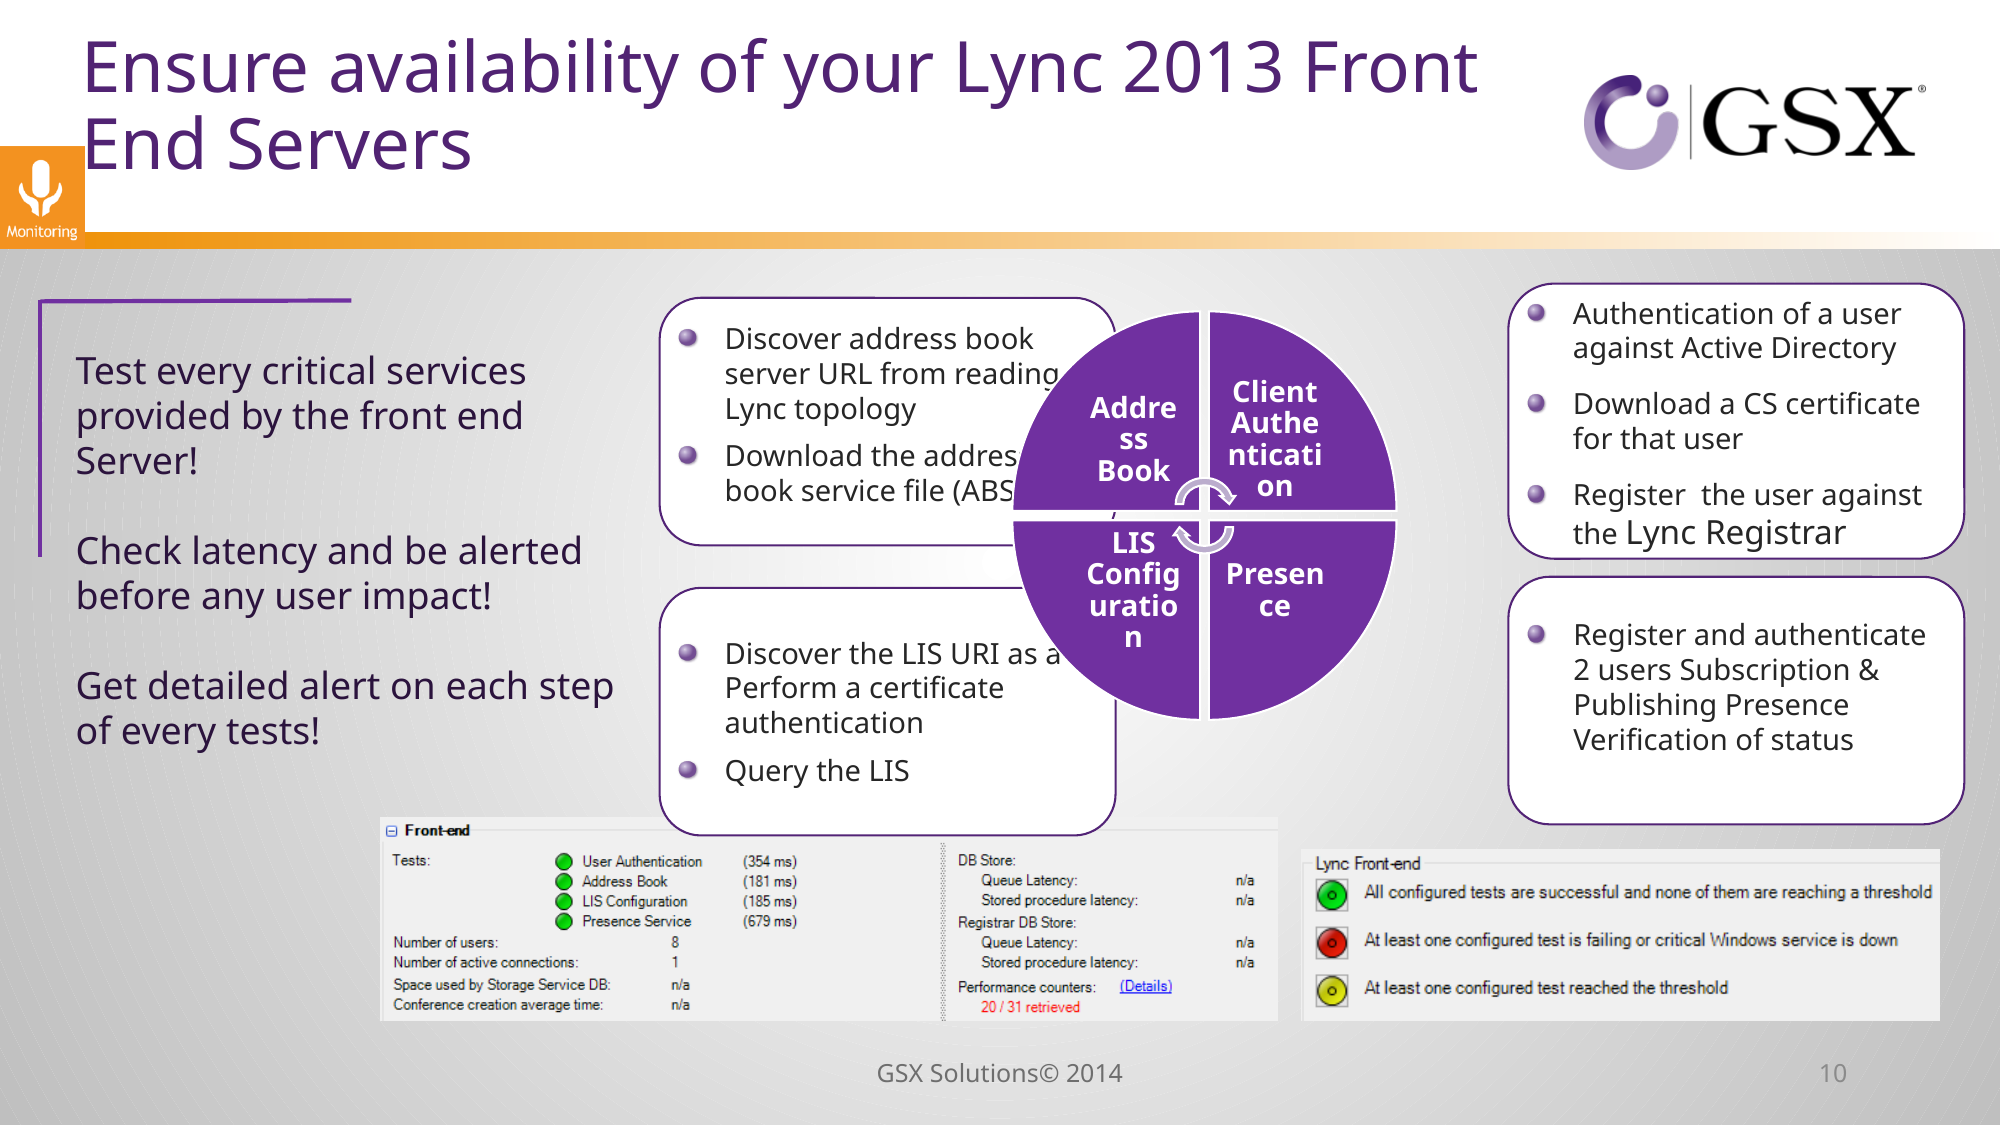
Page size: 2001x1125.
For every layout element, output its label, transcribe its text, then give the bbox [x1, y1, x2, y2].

picture [1584, 75, 1926, 170]
text_box 10 [1412, 1042, 1863, 1103]
text_box Test every critical services provided by the front end Server! Check latency and be alerted before any user impact! Get detailed alert on each step of every tests! [60, 339, 638, 760]
footer GSX Solutions© 2014 [662, 1042, 1338, 1103]
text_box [40, 300, 352, 558]
picture [380, 817, 1278, 1021]
title Ensure availability of your Lync 2013 Front End Servers [66, 0, 1549, 217]
text_box [0, 232, 2000, 250]
picture [1301, 849, 1940, 1021]
picture [0, 146, 85, 249]
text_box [659, 264, 1965, 873]
